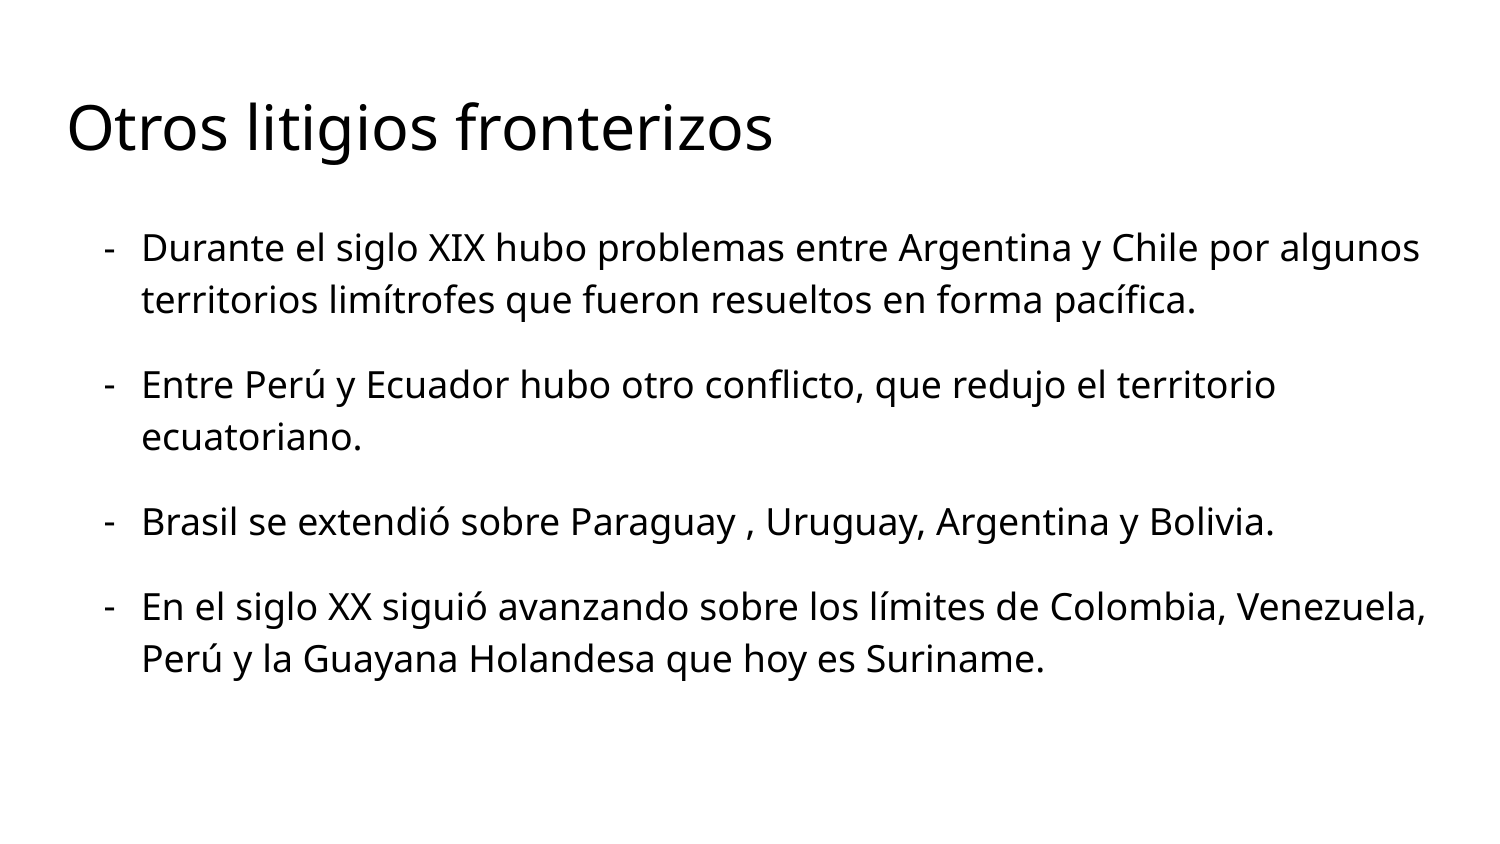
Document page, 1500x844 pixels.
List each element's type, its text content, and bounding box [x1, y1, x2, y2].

list Durante el siglo XIX hubo problemas entre Argentina y Chile por algunos territorios limítrofes que fueron resueltos en forma pacífica. Entre Perú y Ecuador hubo otro conflicto, que redujo el territorio ecuatoriano. Brasil se extendió sobre Paraguay , Uruguay, Argentina y Bolivia. En el siglo XX siguió avanzando sobre los límites de Colombia, Venezuela, Perú y la Guayana Holandesa que hoy es Suriname. [51, 202, 1449, 750]
title Otros litigios fronterizos [51, 72, 1449, 167]
